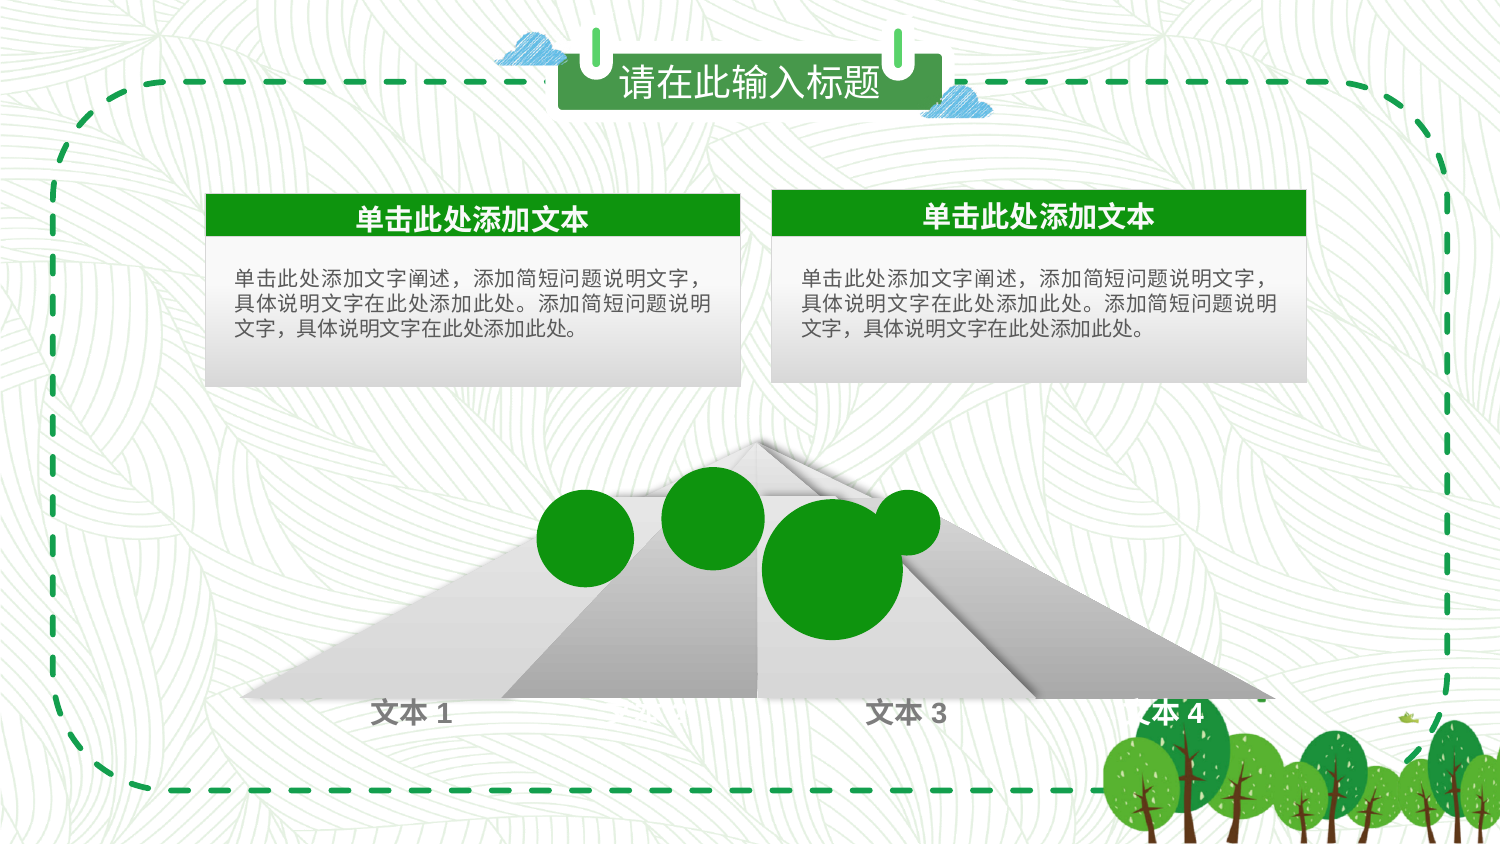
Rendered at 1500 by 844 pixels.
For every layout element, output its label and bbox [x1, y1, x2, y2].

text_box [239, 442, 1277, 738]
text_box [771, 189, 1307, 383]
picture [2, 1, 1500, 844]
text_box [204, 193, 741, 387]
